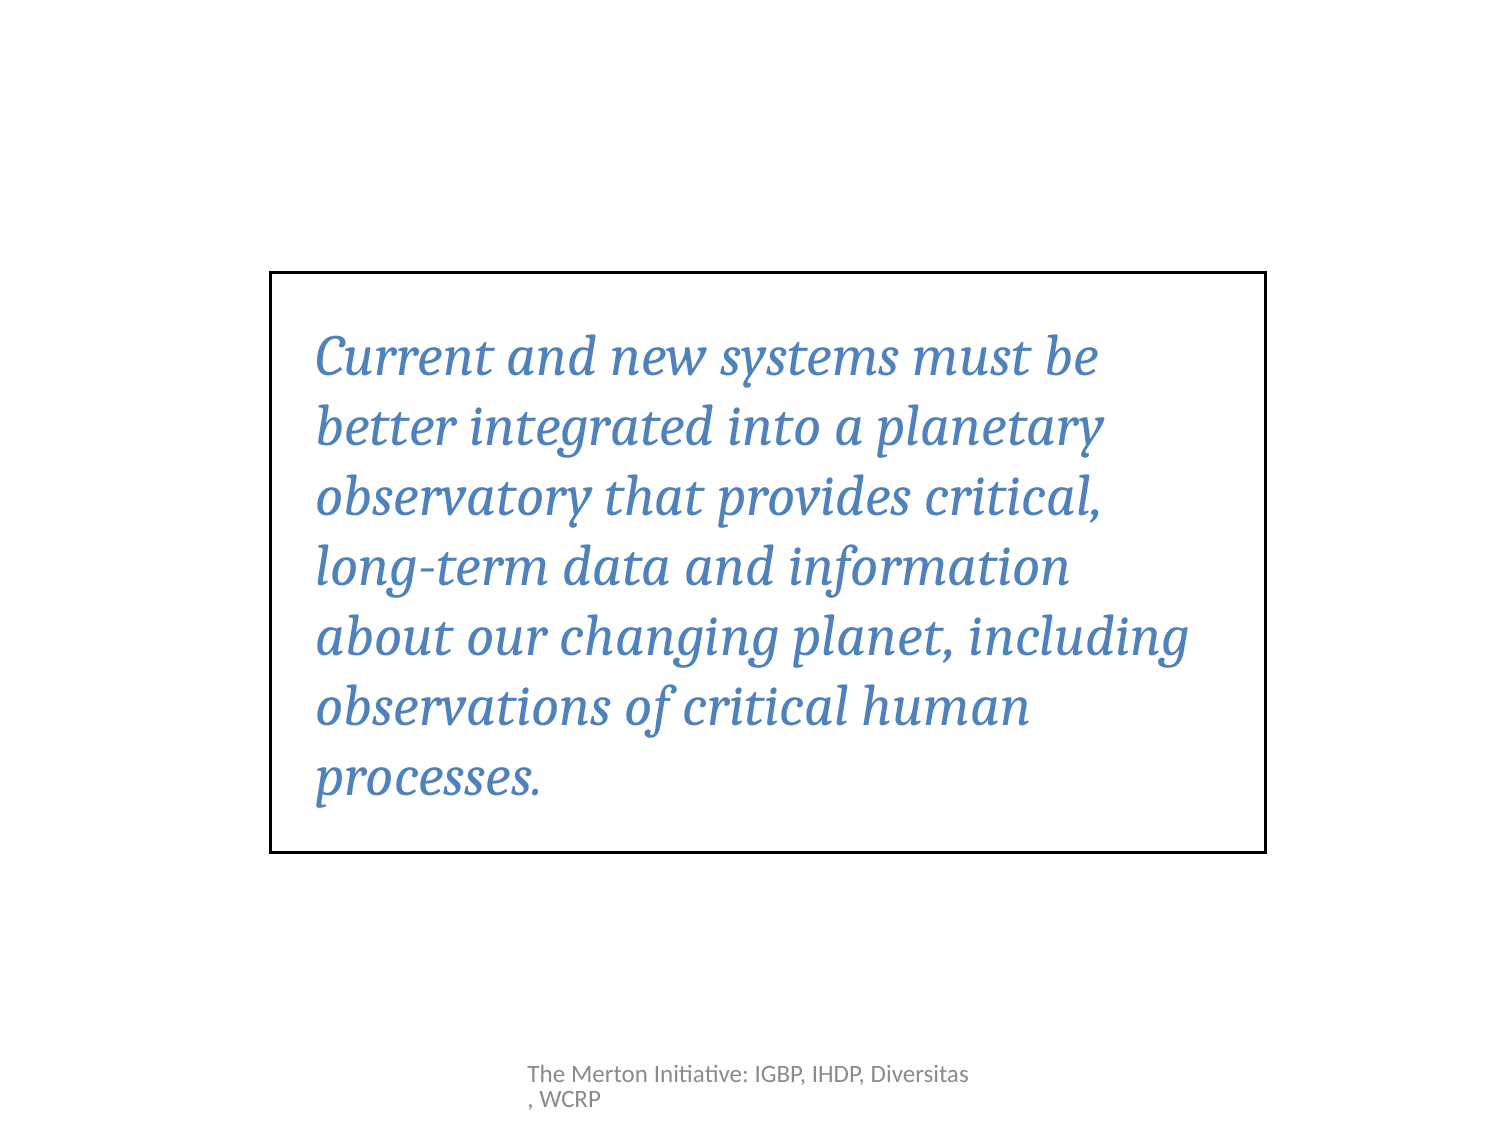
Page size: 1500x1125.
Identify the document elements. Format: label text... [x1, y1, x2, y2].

footer The Merton Initiative: IGBP, IHDP, Diversitas, WCRP [512, 1042, 988, 1103]
text_box Current and new systems must be better integrated into a planetary observatory that provides critical, long-term data and information about our changing planet, including observations of critical human processes. [270, 272, 1266, 853]
